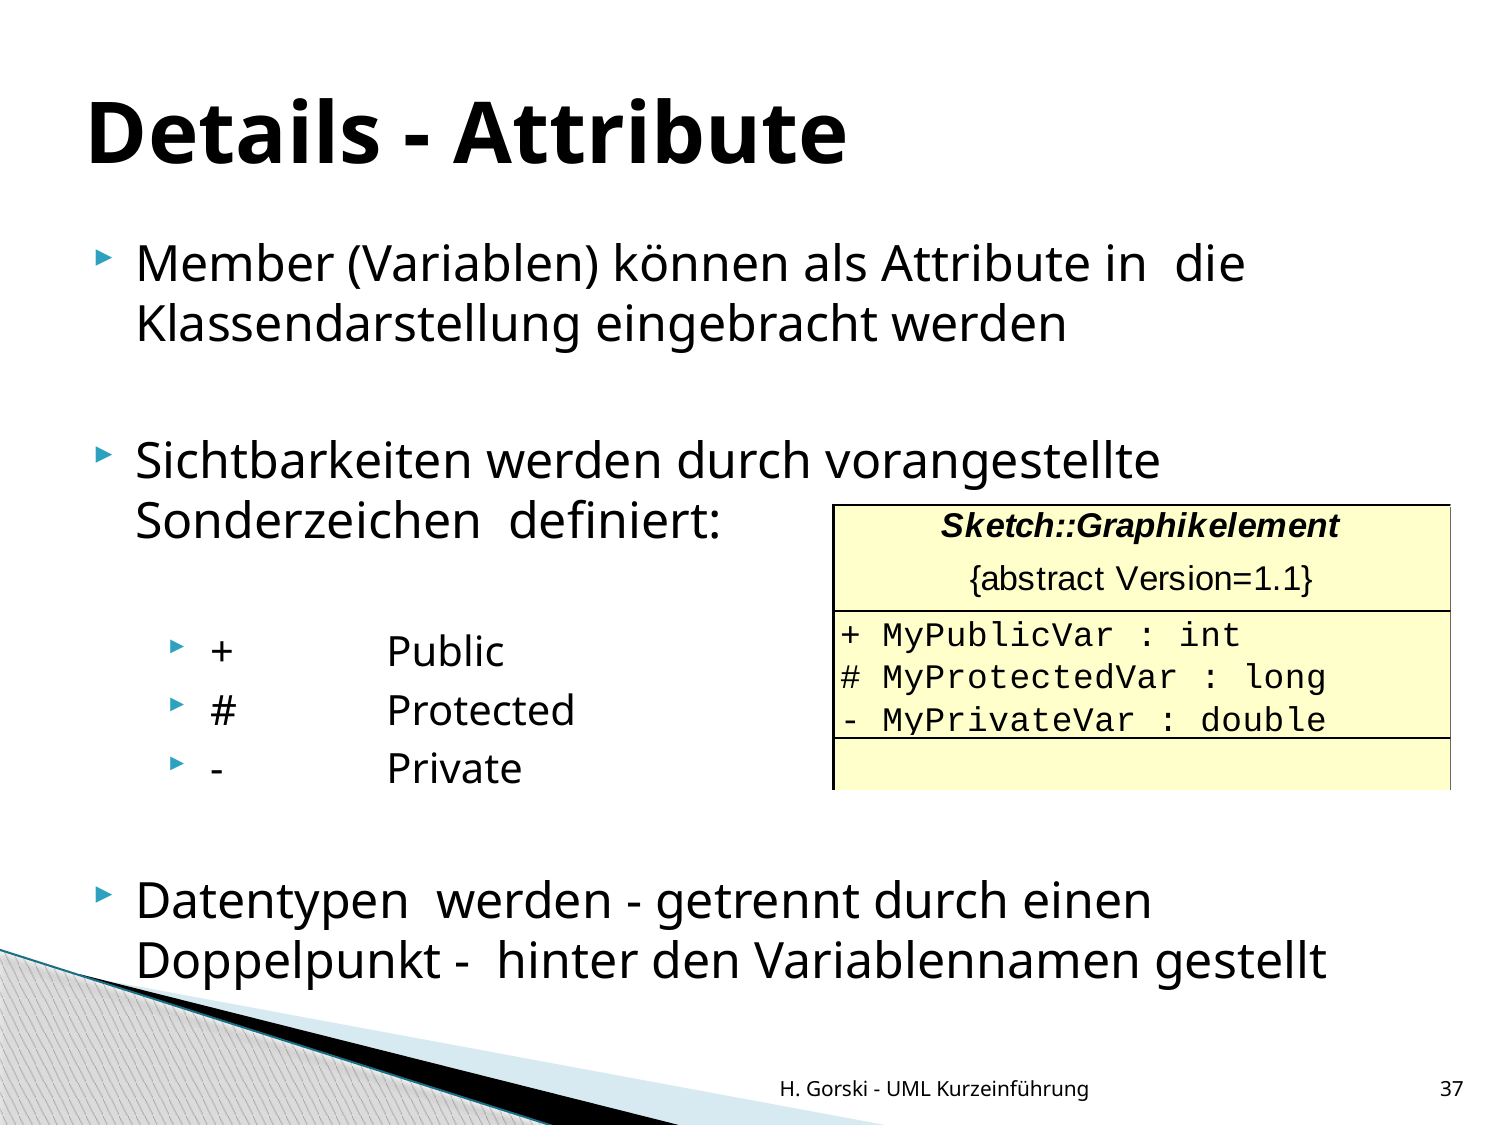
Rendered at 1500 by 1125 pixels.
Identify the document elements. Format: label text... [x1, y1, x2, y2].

text_box Member (Variablen) können als Attribute in die Klassendarstellung eingebracht werden Sichtbarkeiten werden durch vorangestellte Sonderzeichen definiert: + Public # Protected - Private Datentypen werden - getrennt durch einen Doppelpunkt - hinter den Variablennamen gestellt [60, 224, 1479, 1057]
footer H. Gorski - UML Kurzeinführung [718, 1057, 1105, 1112]
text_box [831, 503, 1454, 793]
slide_number 37 [1418, 1057, 1479, 1112]
text_box [35, 199, 1454, 1032]
title Details - Attribute [70, 35, 1421, 199]
